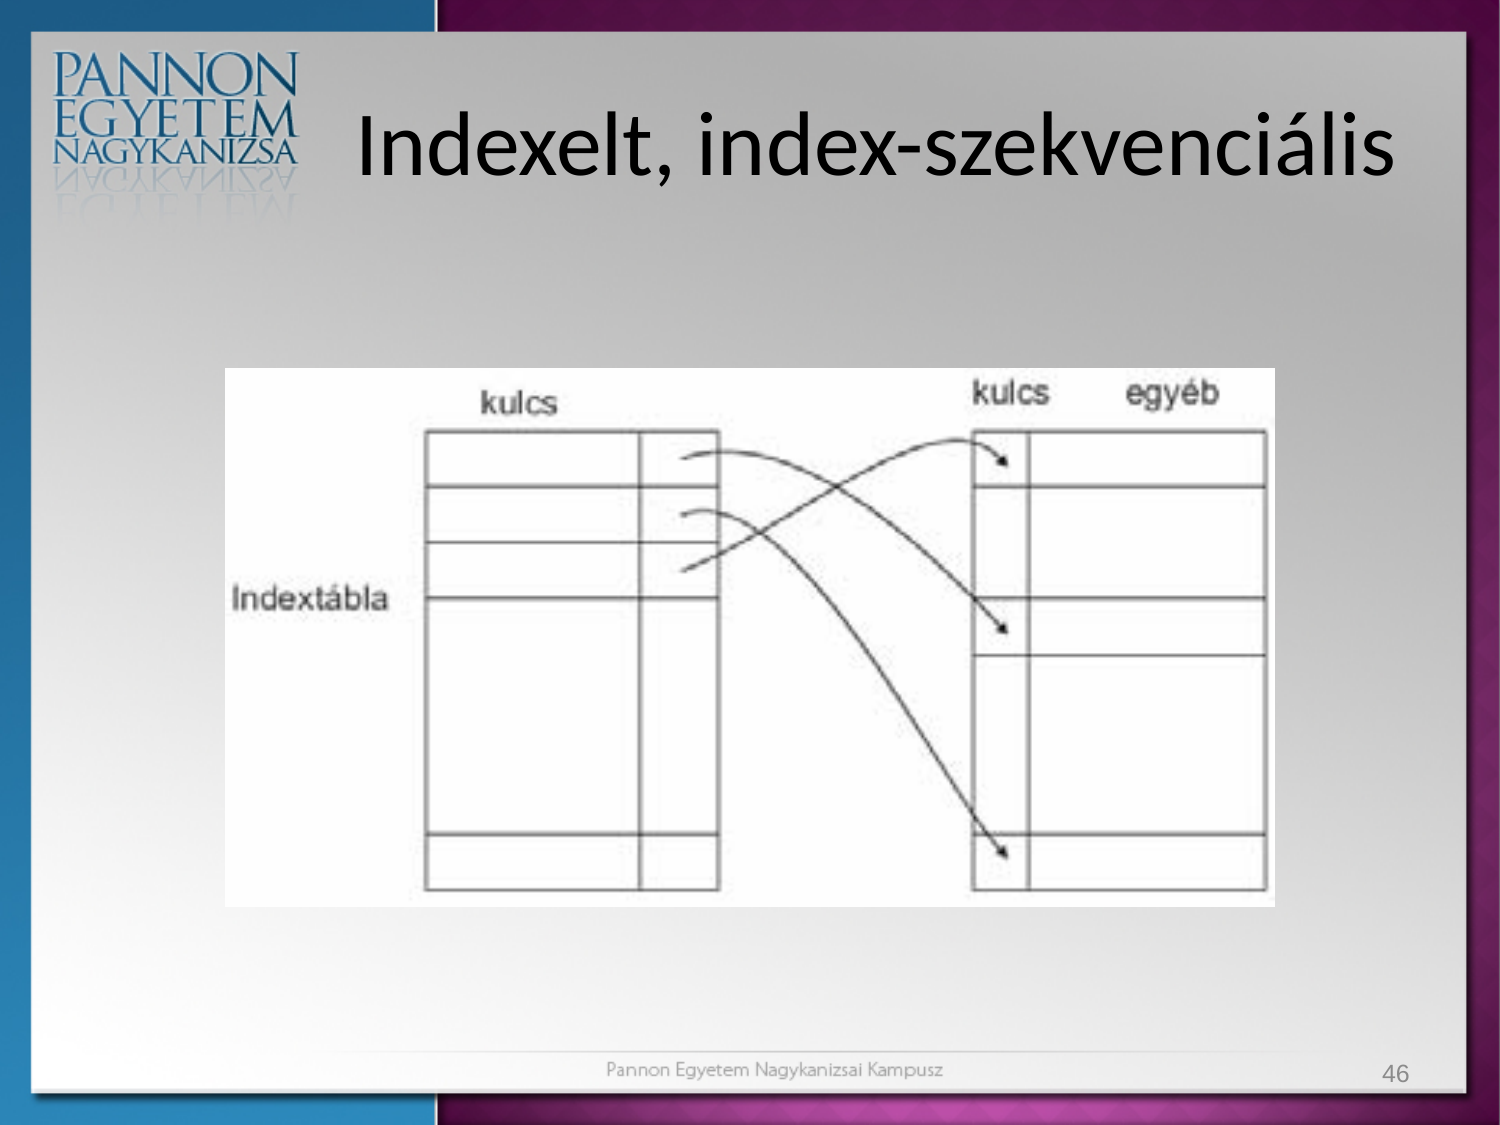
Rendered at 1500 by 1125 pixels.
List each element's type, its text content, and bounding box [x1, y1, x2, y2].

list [225, 368, 1275, 907]
picture [0, 0, 1500, 1125]
slide_number 46 [1074, 1042, 1425, 1103]
title Indexelt, index-szekvenciális [328, 45, 1425, 233]
